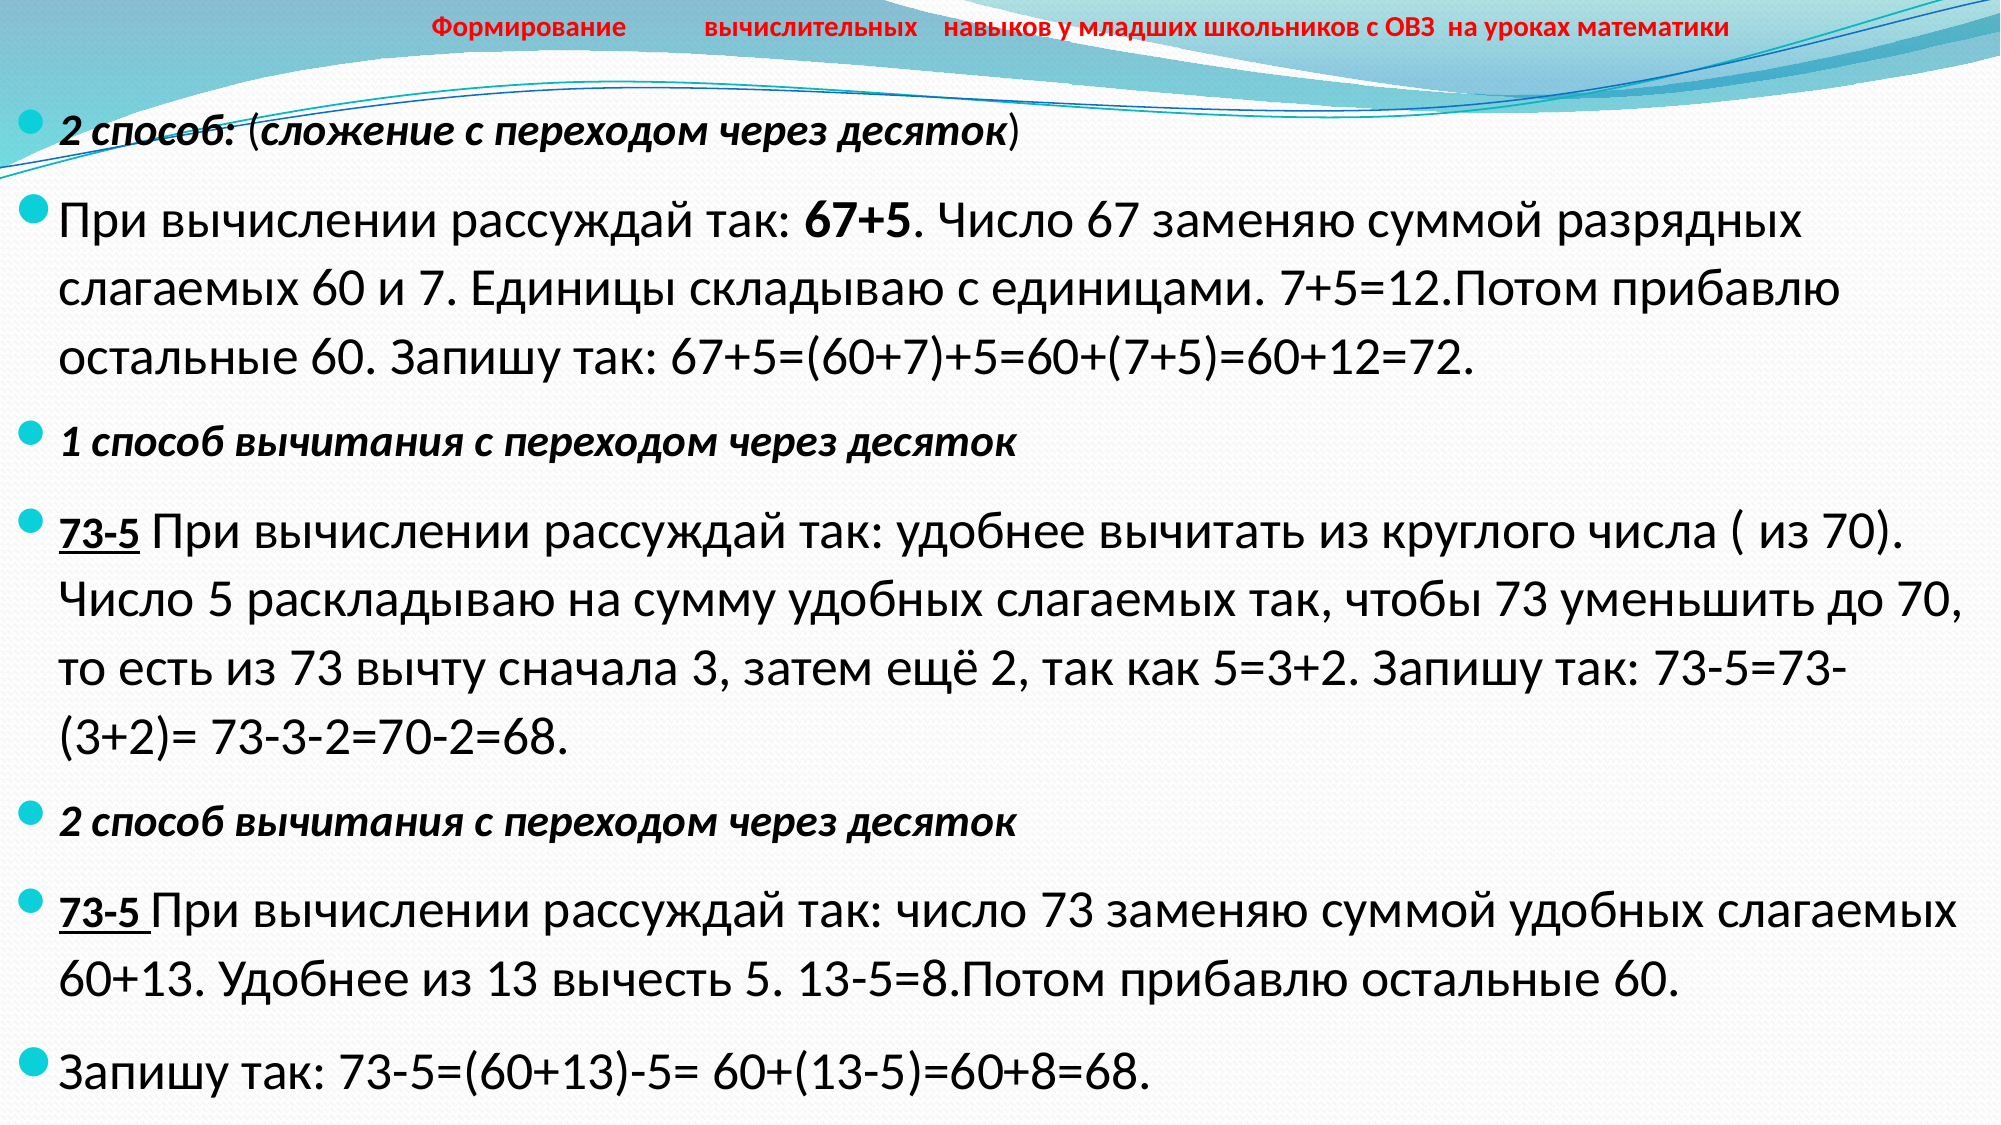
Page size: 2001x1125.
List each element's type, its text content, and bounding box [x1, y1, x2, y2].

list 2 способ: (сложение с переходом через десяток) При вычислении рассуждай так: 67+5. Число 67 заменяю суммой разрядных слагаемых 60 и 7. Единицы складываю с единицами. 7+5=12.Потом прибавлю остальные 60. Запишу так: 67+5=(60+7)+5=60+(7+5)=60+12=72. 1 способ вычитания с переходом через десяток 73-5 При вычислении рассуждай так: удобнее вычитать из круглого числа ( из 70). Число 5 раскладываю на сумму удобных слагаемых так, чтобы 73 уменьшить до 70, то есть из 73 вычту сначала 3, затем ещё 2, так как 5=3+2. Запишу так: 73-5=73-(3+2)= 73-3-2=70-2=68. 2 способ вычитания с переходом через десяток 73-5 При вычислении рассуждай так: число 73 заменяю суммой удобных слагаемых 60+13. Удобнее из 13 вычесть 5. 13-5=8.Потом прибавлю остальные 60. Запишу так: 73-5=(60+13)-5= 60+(13-5)=60+8=68. [0, 89, 2000, 1125]
title Формирование вычислительных навыков у младших школьников с ОВЗ на уроках математики [99, 0, 1825, 43]
